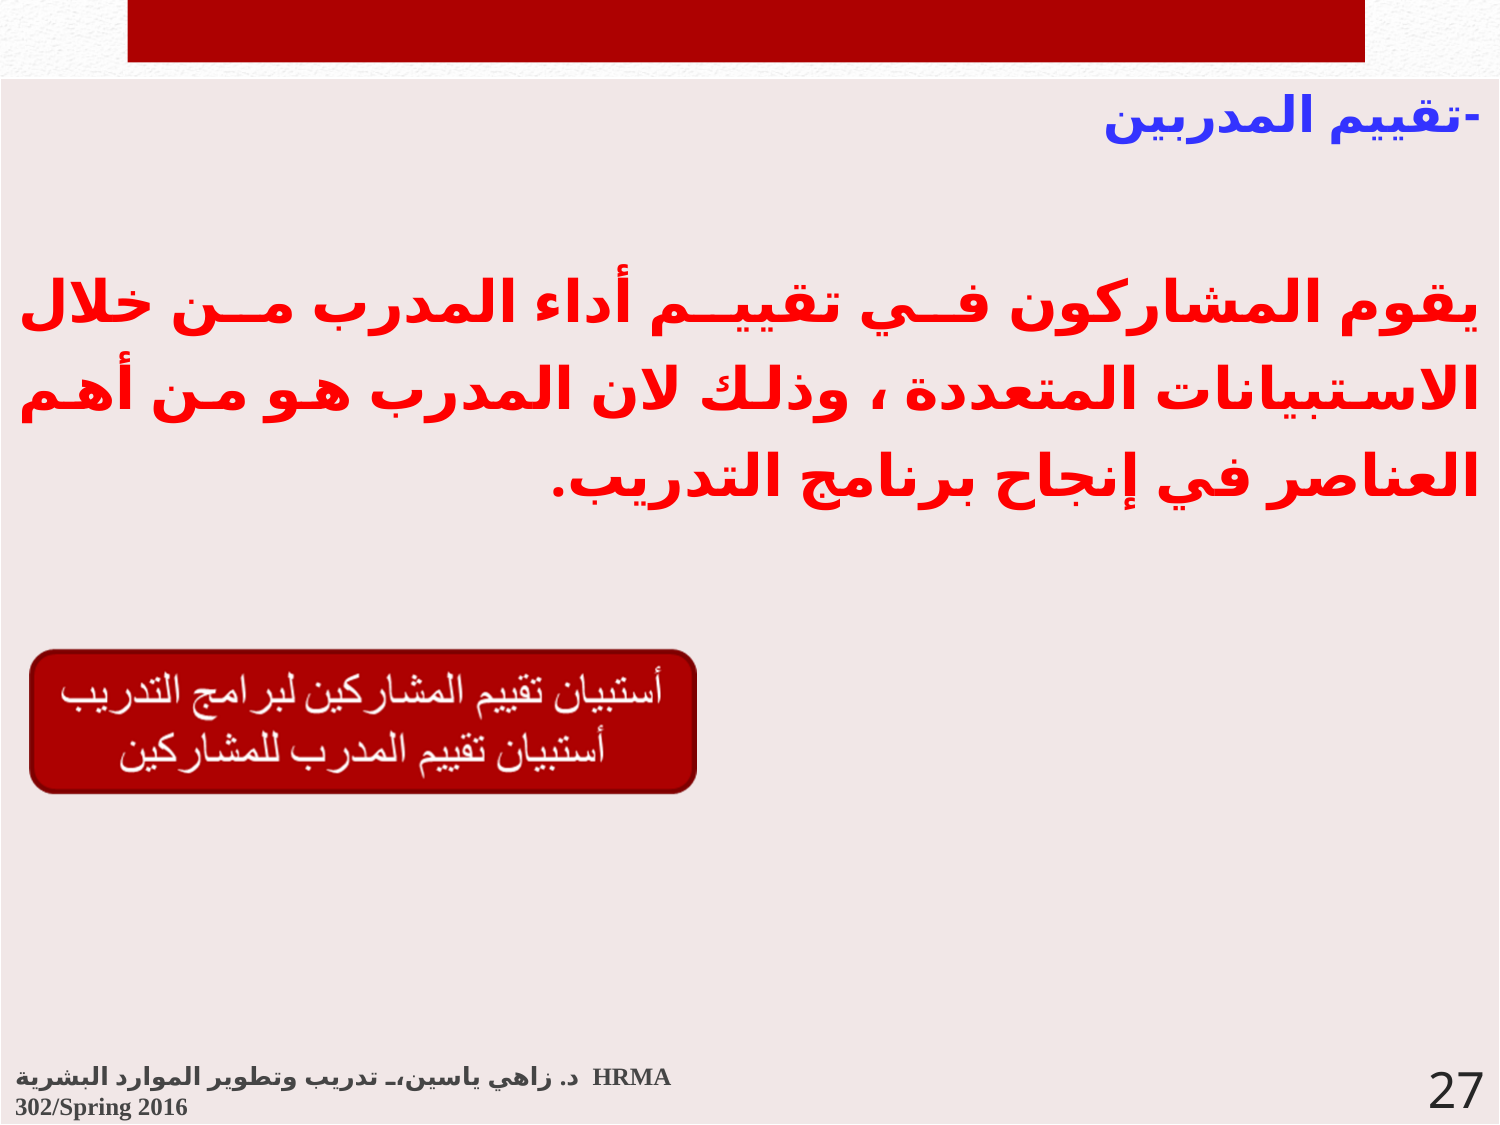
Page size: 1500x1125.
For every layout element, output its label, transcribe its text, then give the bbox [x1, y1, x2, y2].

footer د. زاهي ياسين، تدريب وتطوير الموارد البشرية HRMA 302/Spring 2016 [0, 1060, 800, 1120]
table_header - تقييم المدربين يقوم المشاركون في تقييم أداء المدرب من خلال الاستبيانات المتعددة ، وذلك لان المدرب هو من أهم العناصر في إنجاح برنامج التدريب. [1, 79, 1499, 1124]
picture [28, 644, 698, 811]
slide_number 27 [1374, 1062, 1500, 1123]
